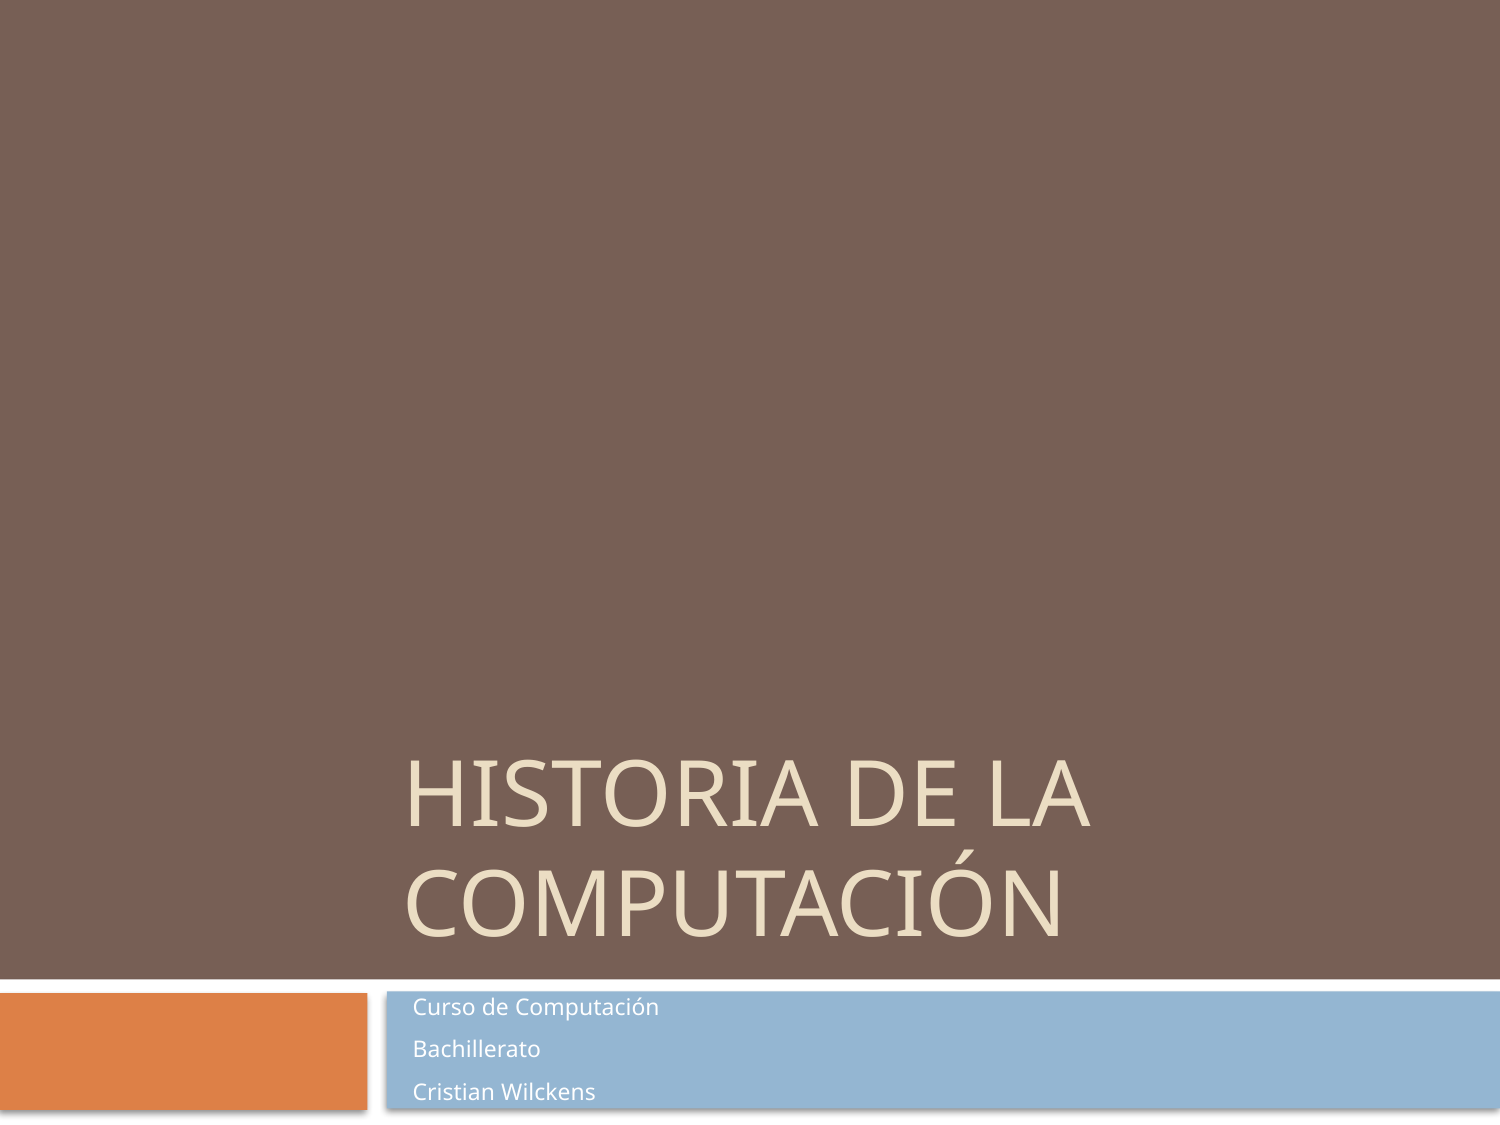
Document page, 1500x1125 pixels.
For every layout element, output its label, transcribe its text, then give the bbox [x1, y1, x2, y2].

title Historia de la computación [387, 662, 1450, 963]
subtitle Curso de Computación Bachillerato Cristian Wilckens [387, 992, 1488, 1105]
